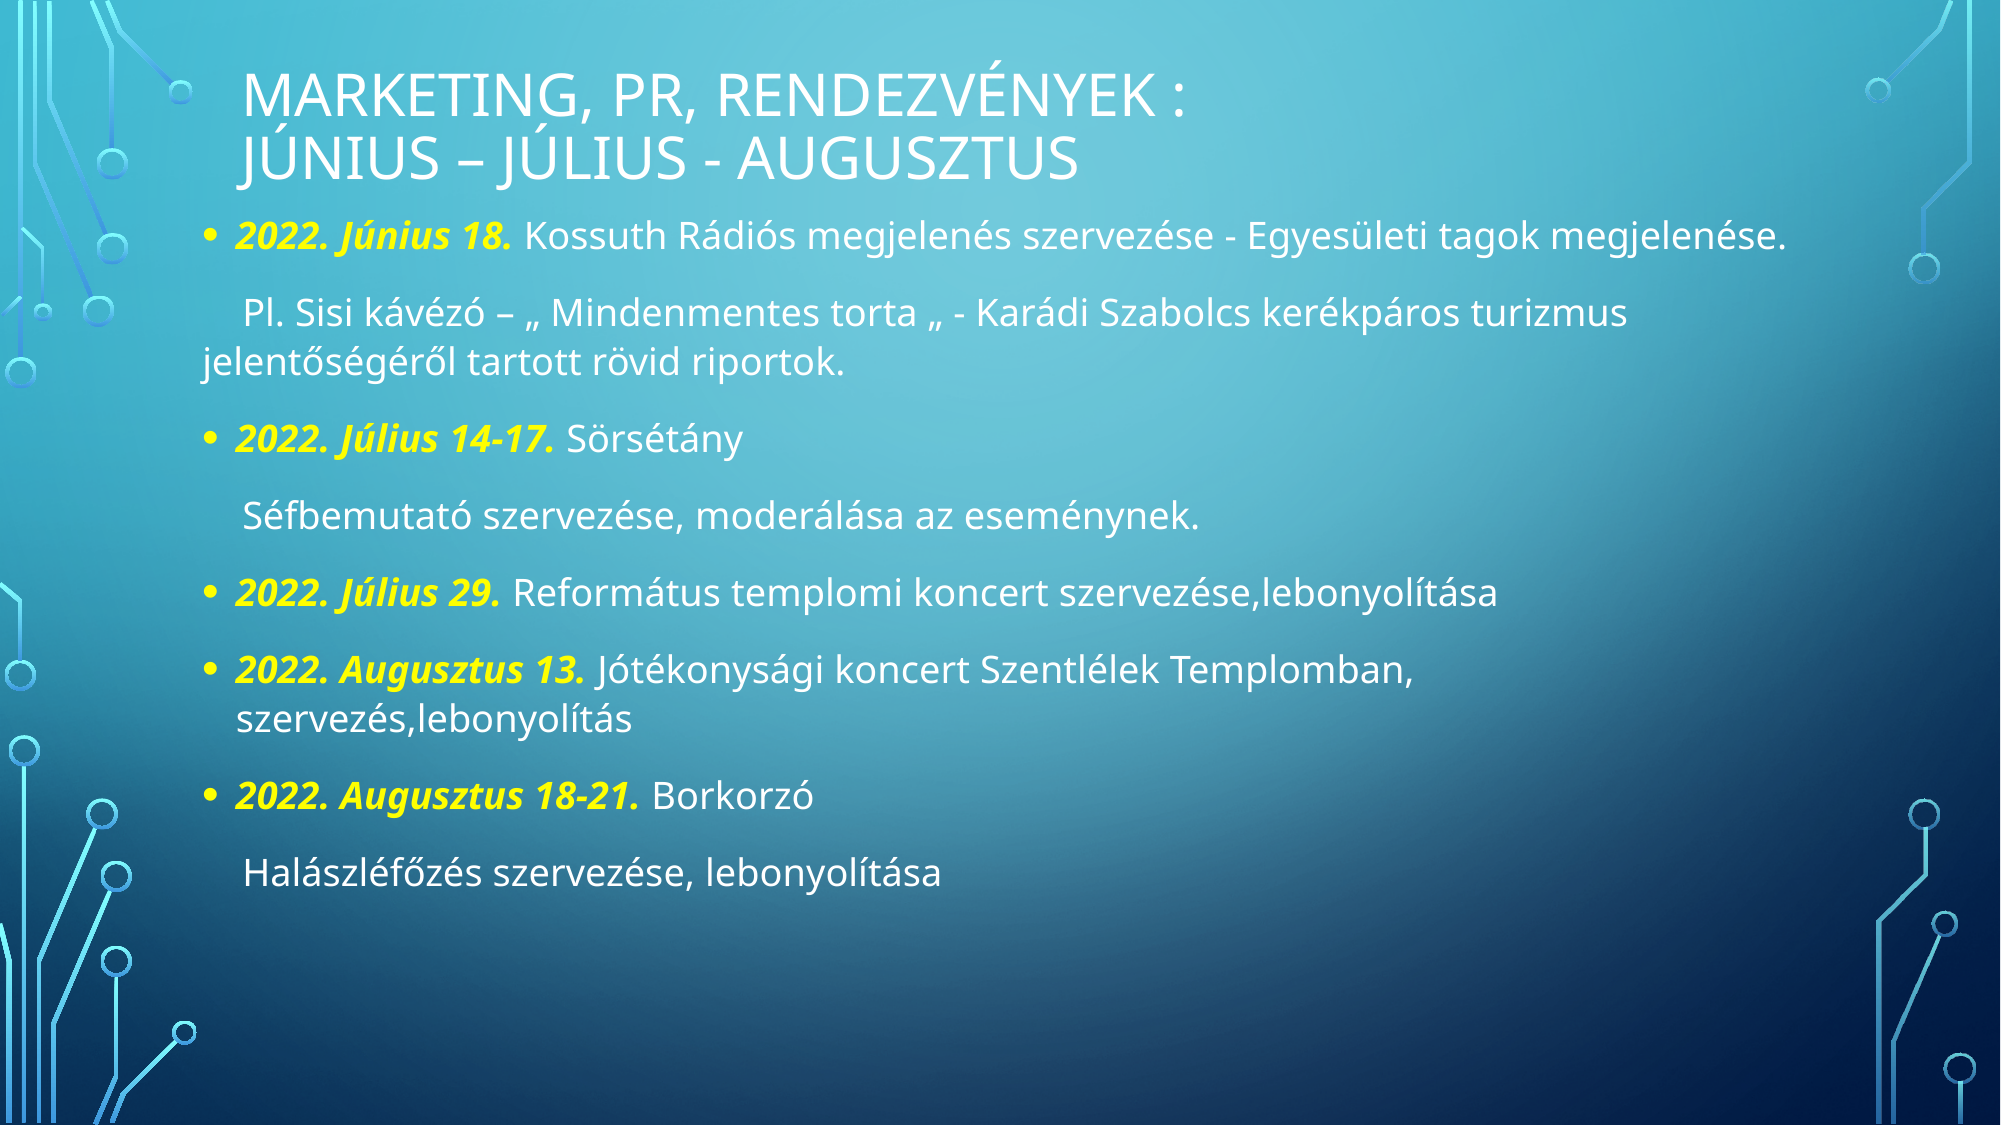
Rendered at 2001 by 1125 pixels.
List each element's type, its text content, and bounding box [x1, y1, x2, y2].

title Marketing, PR, Rendezvények : Június – Július - augusztus [226, 57, 1813, 200]
list 2022. Június 18. Kossuth Rádiós megjelenés szervezése - Egyesületi tagok megjelenése. Pl. Sisi kávézó – „ Mindenmentes torta „ - Karádi Szabolcs kerékpáros turizmus jelentőségéről tartott rövid riportok. 2022. Július 14-17. Sörsétány Séfbemutató szervezése, moderálása az eseménynek. 2022. Július 29. Református templomi koncert szervezése,lebonyolítása 2022. Augusztus 13. Jótékonysági koncert Szentlélek Templomban, szervezés,lebonyolítás 2022. Augusztus 18-21. Borkorzó Halászléfőzés szervezése, lebonyolítása [187, 200, 1813, 950]
